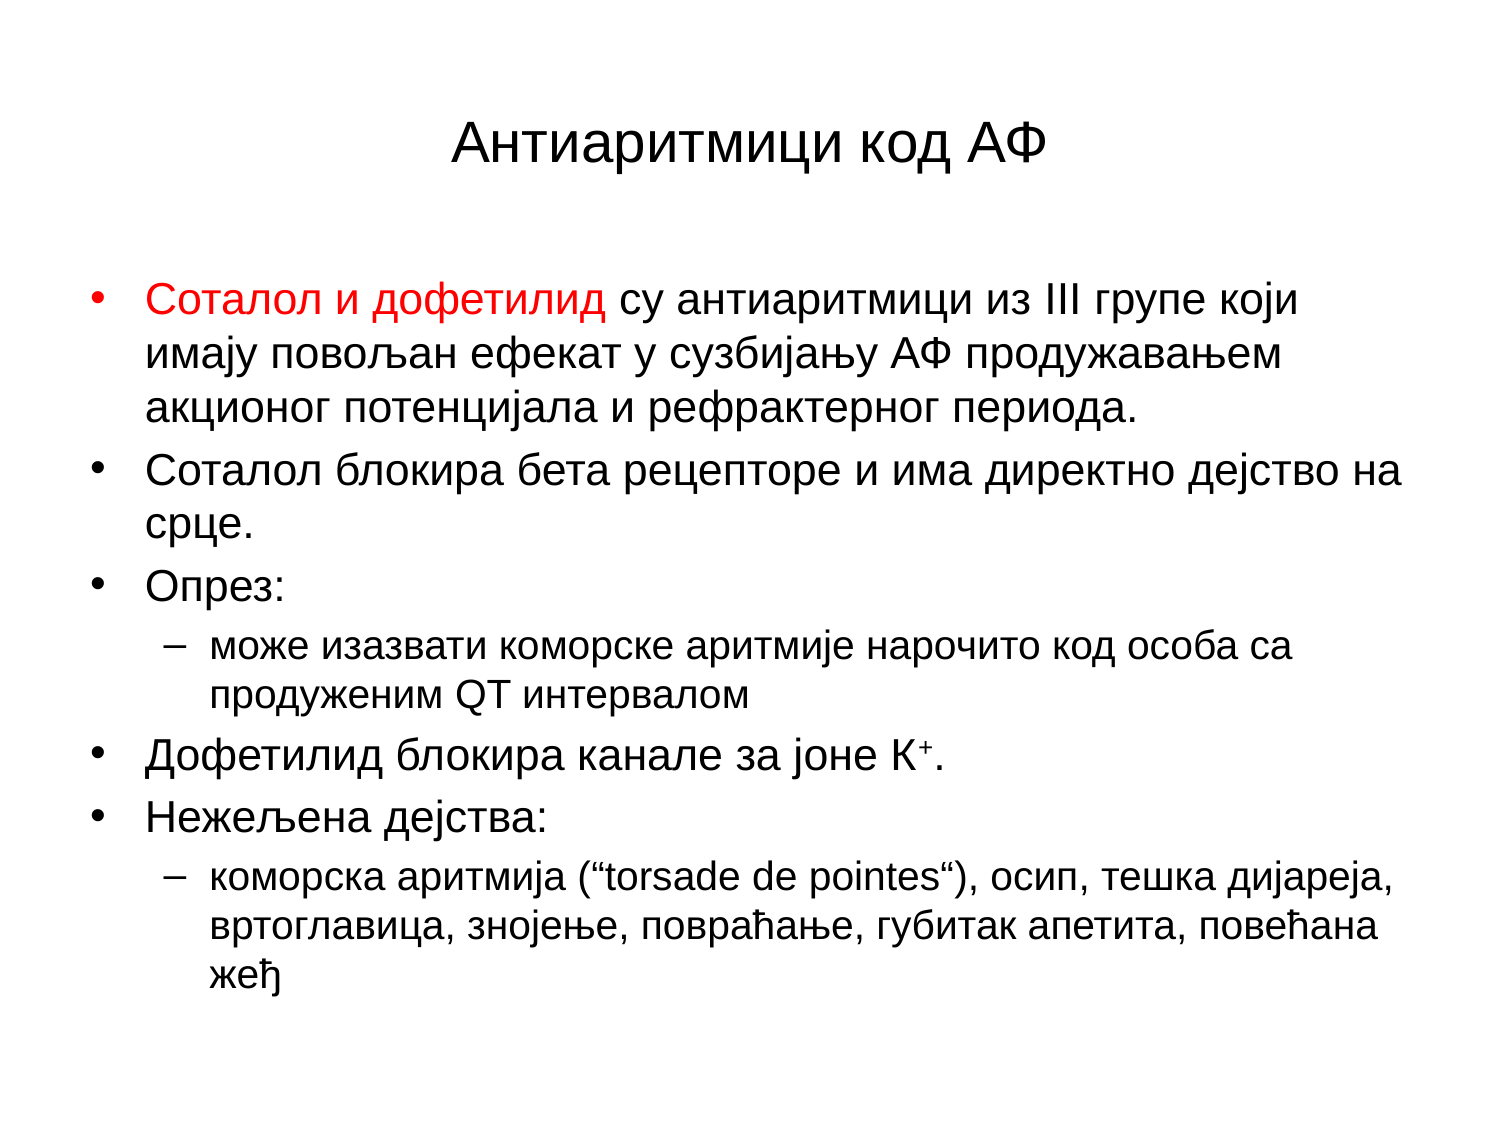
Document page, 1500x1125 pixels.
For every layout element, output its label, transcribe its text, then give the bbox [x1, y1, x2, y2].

list Соталол и дофетилид су антиаритмици из III групе који имају повољан ефекат у сузбијању АФ продужавањем акционог потенцијала и рефрактерног периода. Соталол блокира бета рецепторе и има директно дејство на срце. Опрез: може изазвати коморске аритмије нарочито код особа са продуженим QT интервалом Дофетилид блокира канале за јоне К+. Нежељена дејства: коморска аритмија (“torsade de pointes“), oсип, тешка дијареја, вртоглавица, знојење, повраћање, губитак апетита, повећана жеђ [75, 262, 1425, 1005]
title Антиаритмици код АФ [75, 45, 1425, 233]
